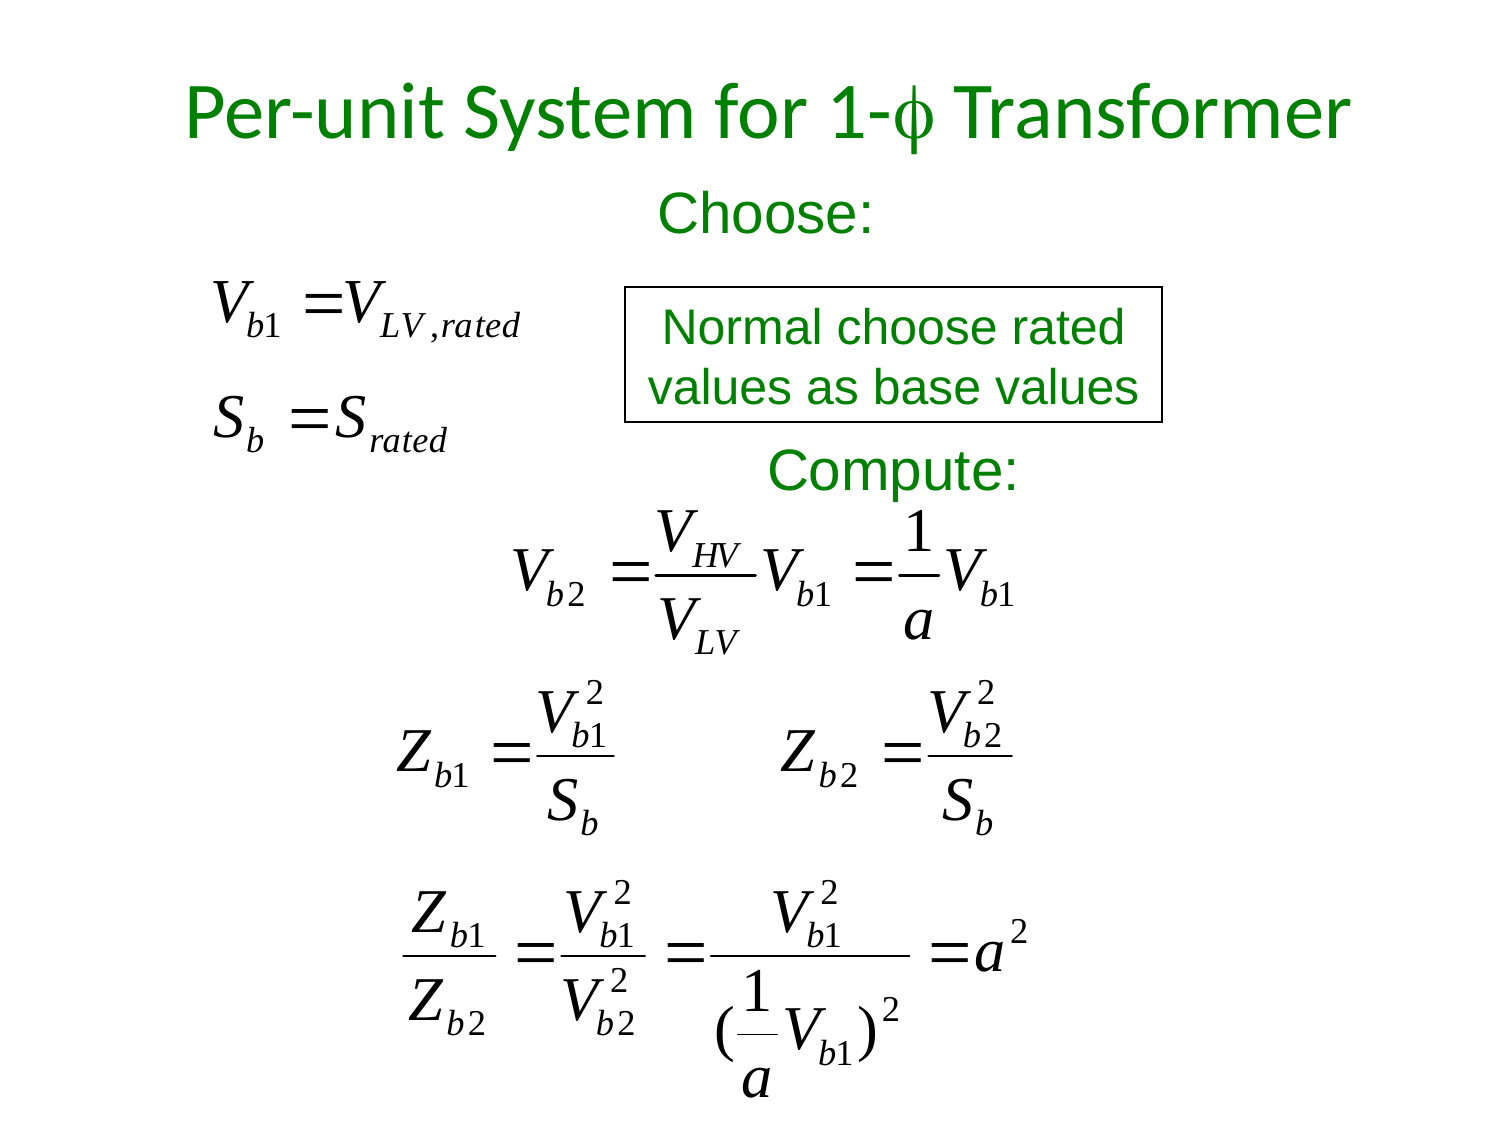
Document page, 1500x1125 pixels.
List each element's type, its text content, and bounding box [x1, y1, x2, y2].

title Per-unit System for 1- Transformer [62, 50, 1475, 163]
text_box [385, 662, 626, 850]
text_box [206, 259, 535, 359]
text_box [202, 374, 463, 469]
text_box Normal choose rated values as base values [624, 287, 1163, 423]
text_box Choose: [99, 167, 1433, 253]
text_box Compute: [624, 424, 1163, 510]
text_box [506, 491, 1027, 669]
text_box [770, 662, 1026, 850]
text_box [392, 862, 1038, 1112]
